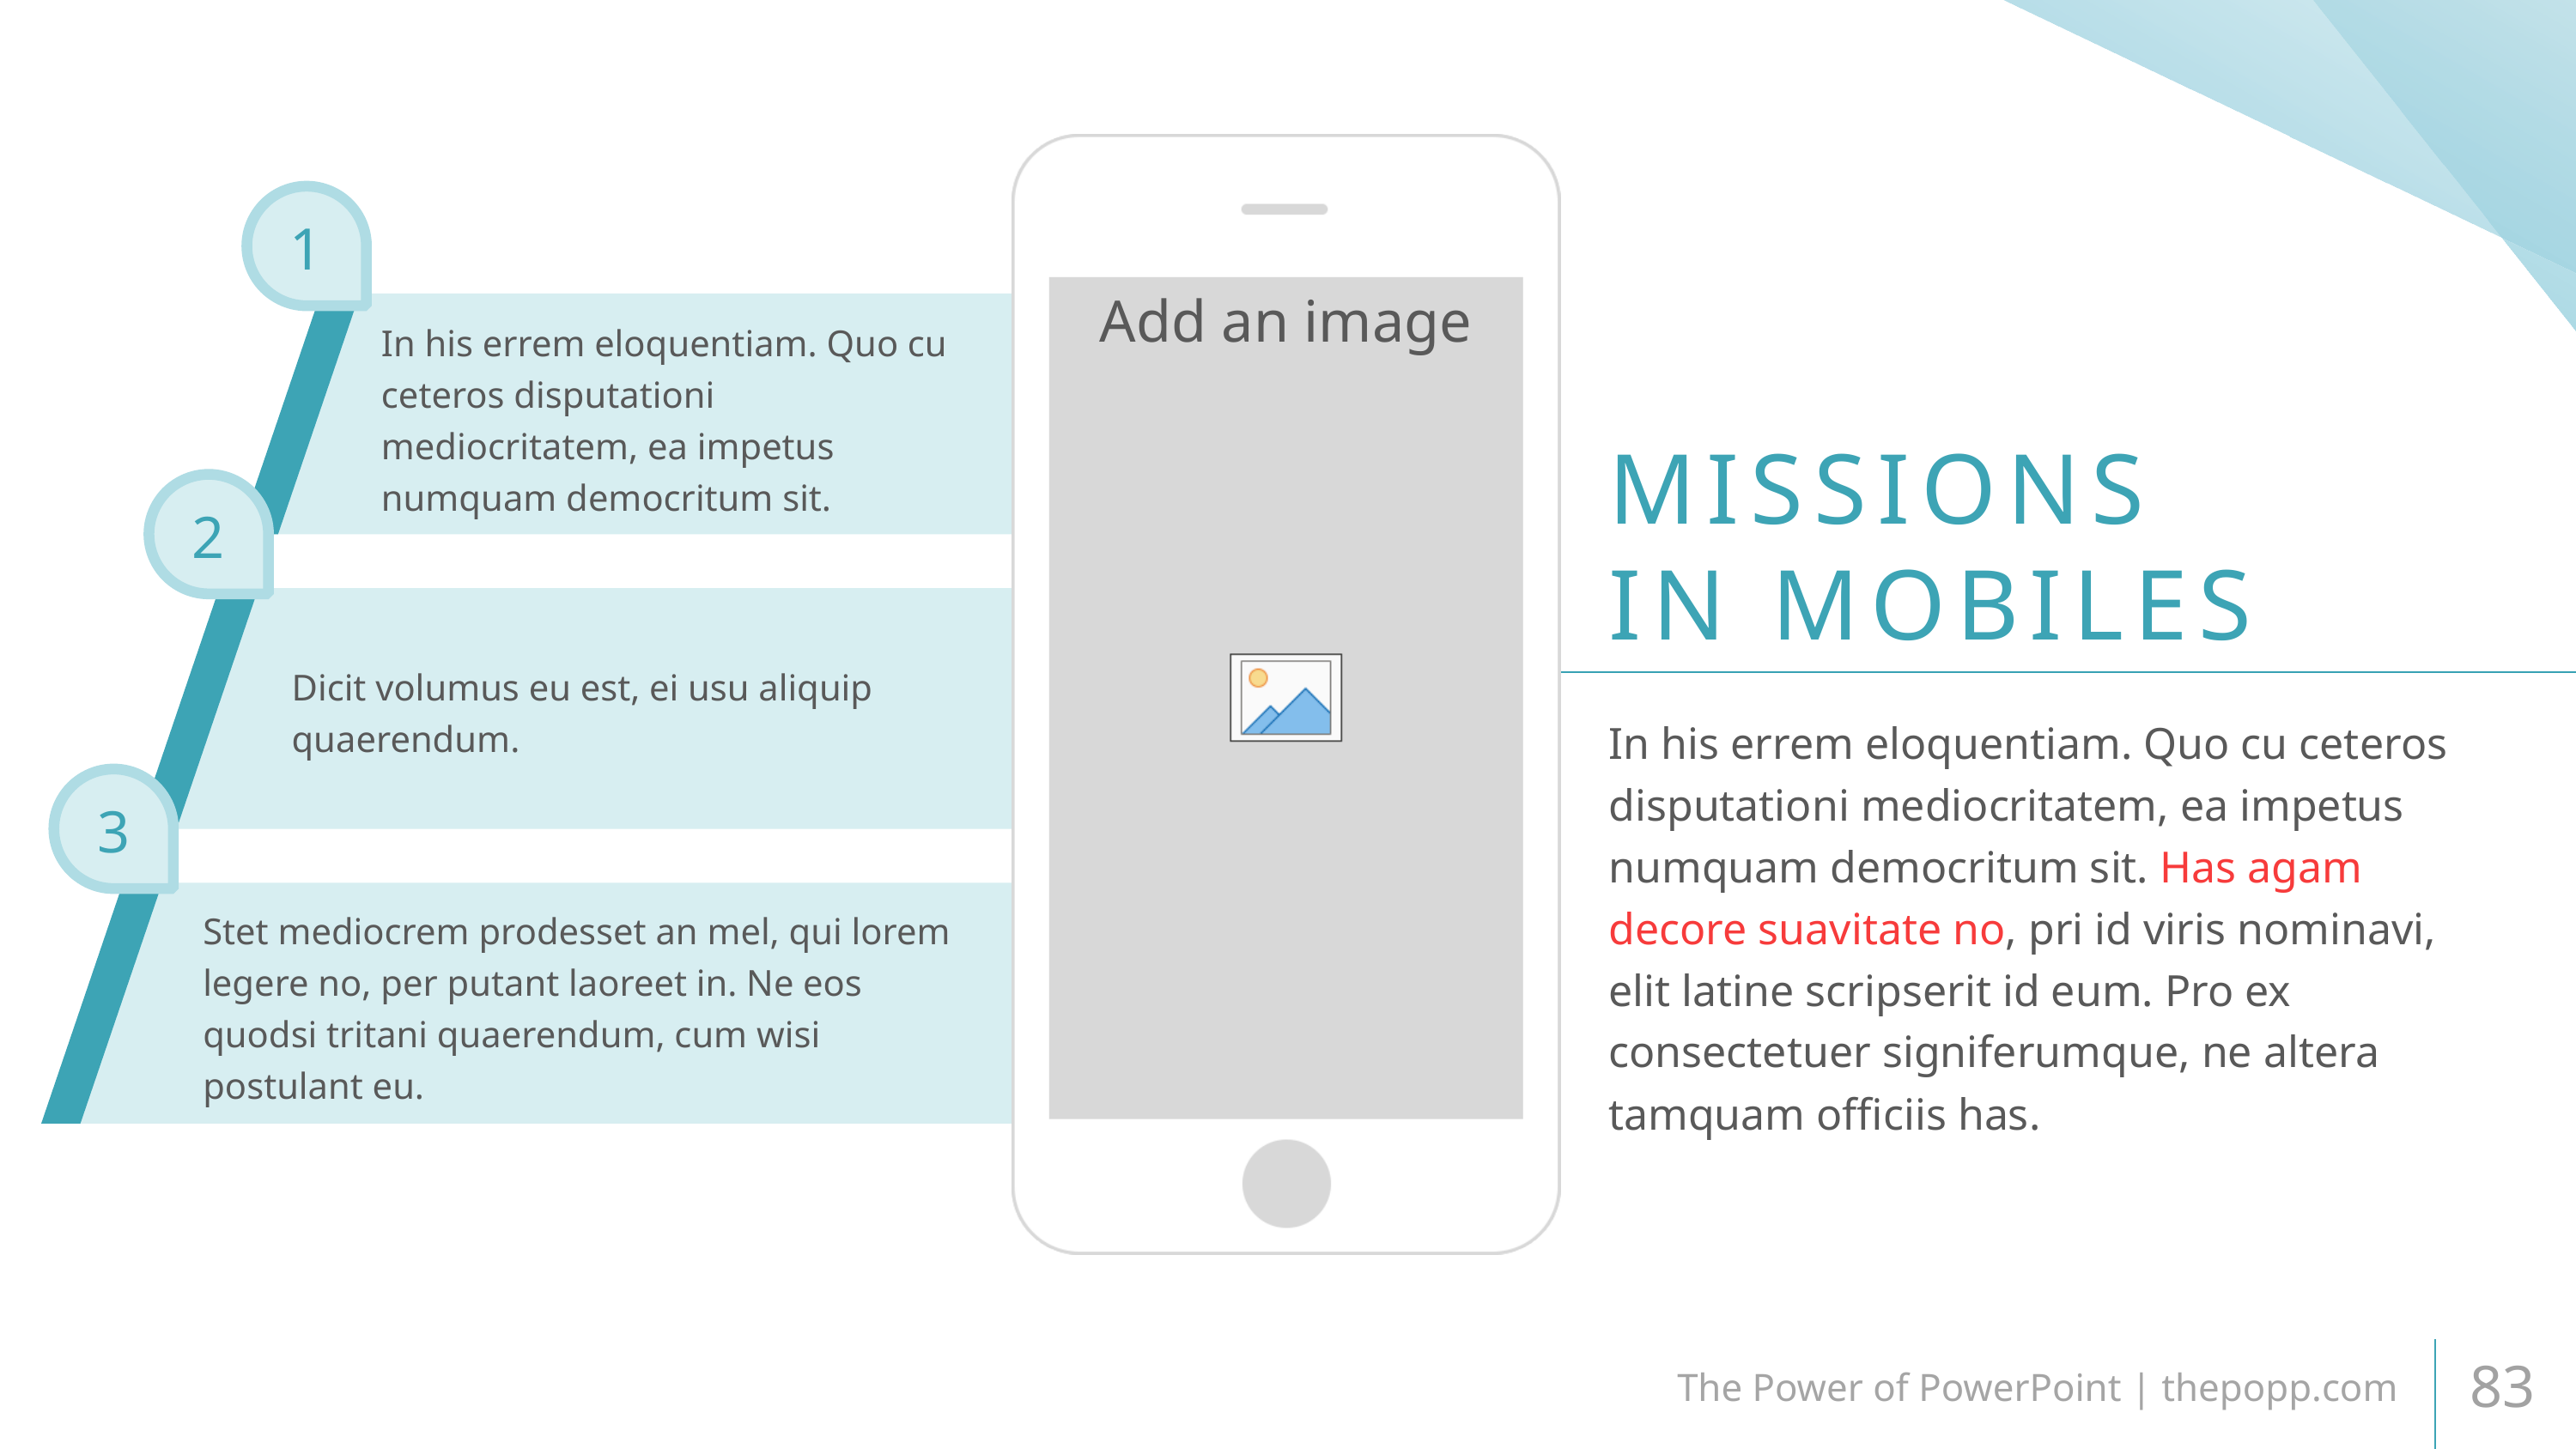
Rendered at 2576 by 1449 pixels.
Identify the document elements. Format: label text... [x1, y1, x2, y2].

list MISSIONS IN MOBILES [1585, 287, 2537, 671]
list Stet mediocrem prodesset an mel, qui lorem legere no, per putant laoreet in. Ne eos quodsi tritani quaerendum, cum wisi postulant eu. [179, 906, 1007, 1100]
list Dicit volumus eu est, ei usu aliquip quaerendum. [268, 611, 1007, 806]
list In his errem eloquentiam. Quo cu ceteros disputationi mediocritatem, ea impetus numquam democritum sit. [358, 318, 1005, 513]
picture [1012, 134, 1561, 1255]
list In his errem eloquentiam. Quo cu ceteros disputationi mediocritatem, ea impetus numquam democritum sit. Has agam decore suavitate no, pri id viris nominavi, elit latine scripserit id eum. Pro ex consectetuer signiferumque, ne altera tamquam officiis has. [1585, 694, 2499, 1187]
footer The Power of PowerPoint | thepopp.com [1326, 1350, 2421, 1428]
slide_number 83 [2446, 1350, 2575, 1428]
